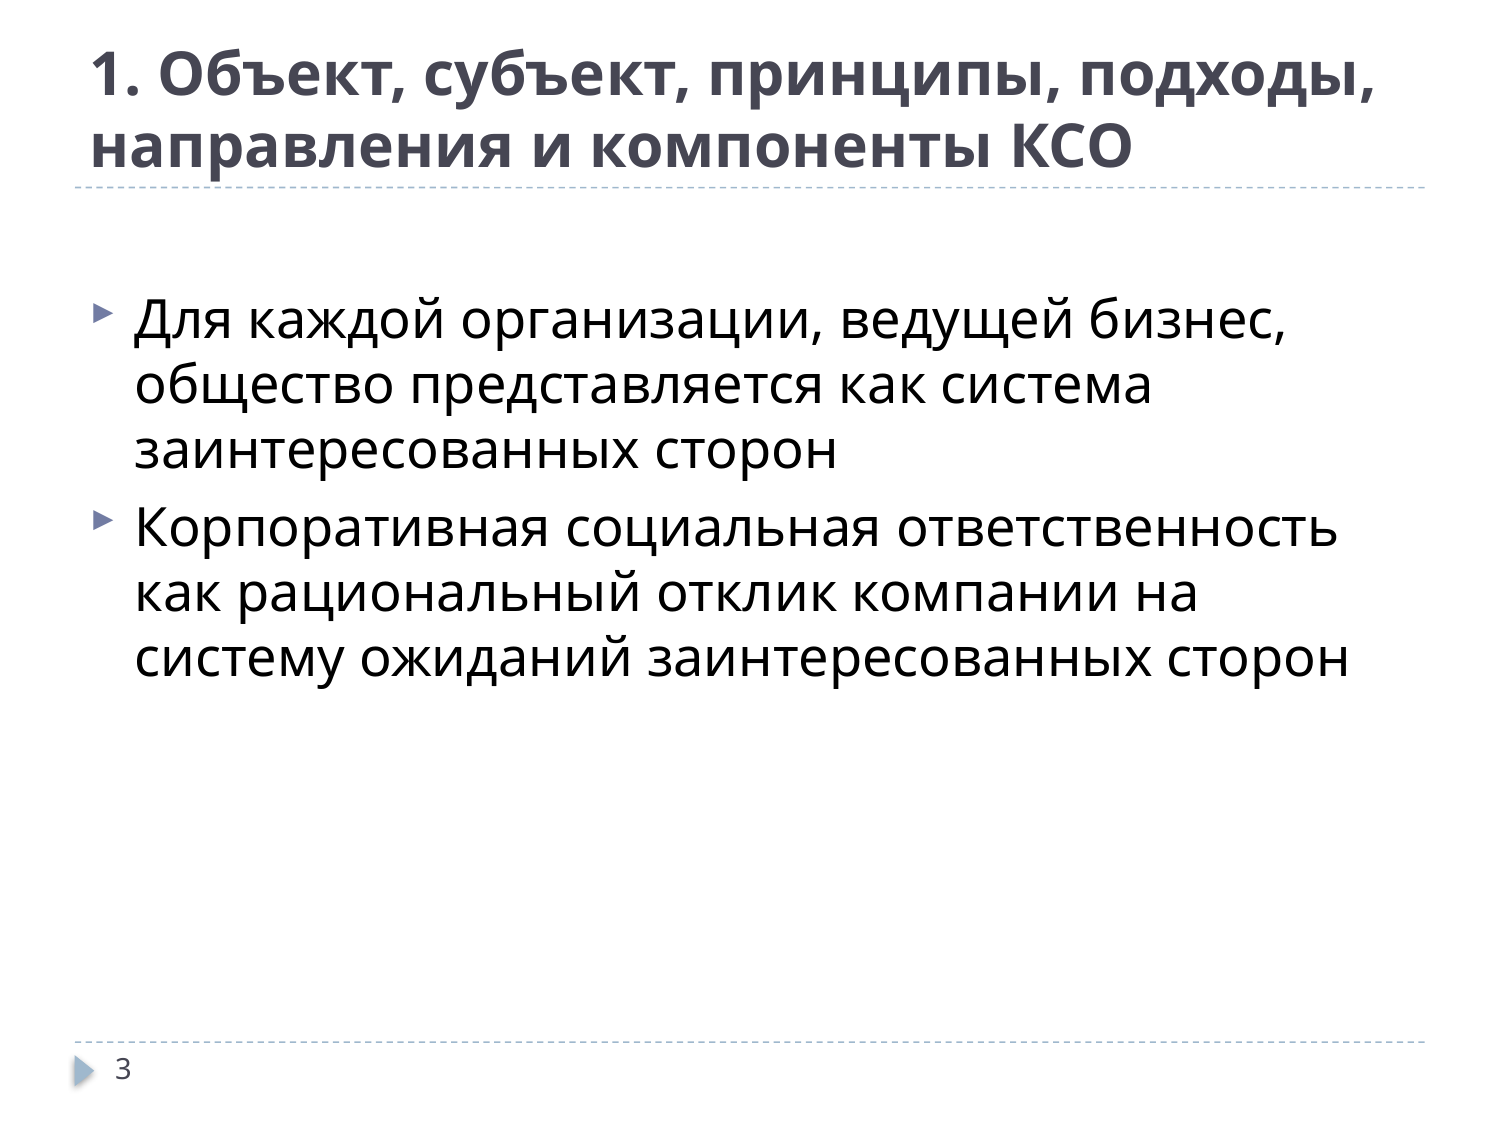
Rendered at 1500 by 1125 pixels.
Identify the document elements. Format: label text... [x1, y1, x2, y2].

list Для каждой организации, ведущей бизнес, общество представляется как система заинтересованных сторон Корпоративная социальная ответственность как рациональный отклик компании на систему ожиданий заинтересованных сторон [75, 200, 1425, 1010]
title 1. Объект, субъект, принципы, подходы, направления и компоненты КСО [75, 24, 1425, 188]
slide_number 3 [100, 1042, 426, 1103]
